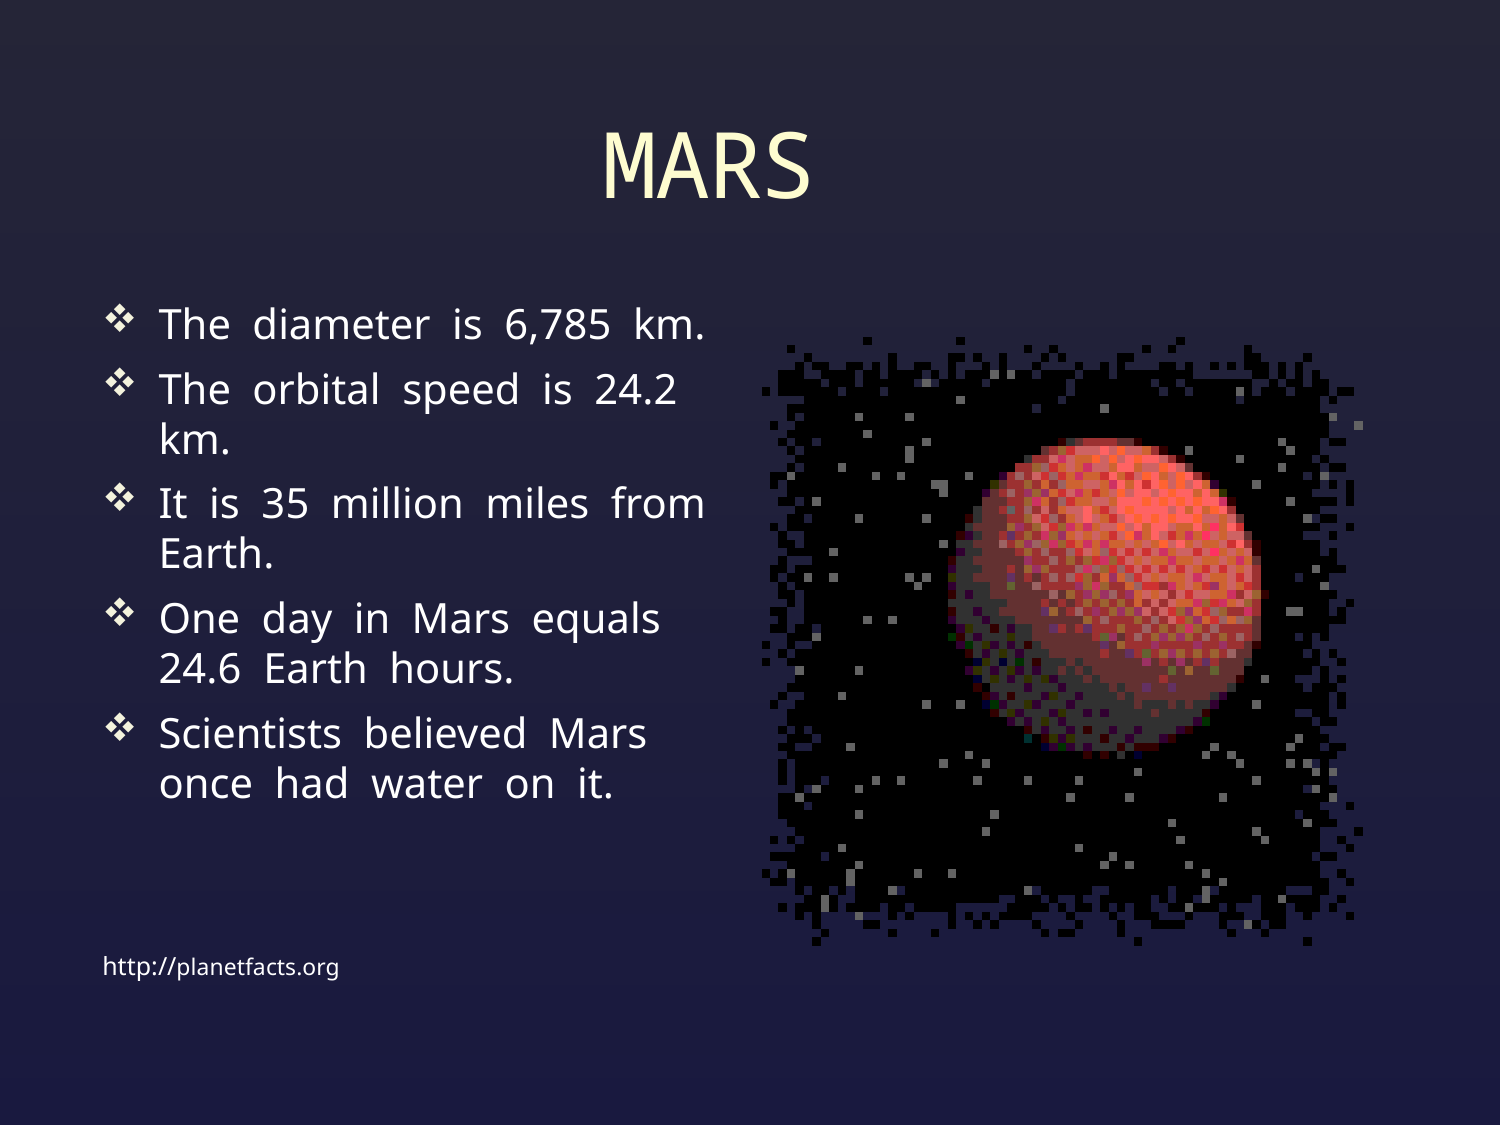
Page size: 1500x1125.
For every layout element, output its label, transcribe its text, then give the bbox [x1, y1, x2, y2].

list The diameter is 6,785 km. The orbital speed is 24.2 km. It is 35 million miles from Earth. One day in Mars equals 24.6 Earth hours. Scientists believed Mars once had water on it. http://planetfacts.org [76, 290, 739, 1033]
picture [761, 336, 1363, 947]
title MARS [587, 99, 1500, 250]
